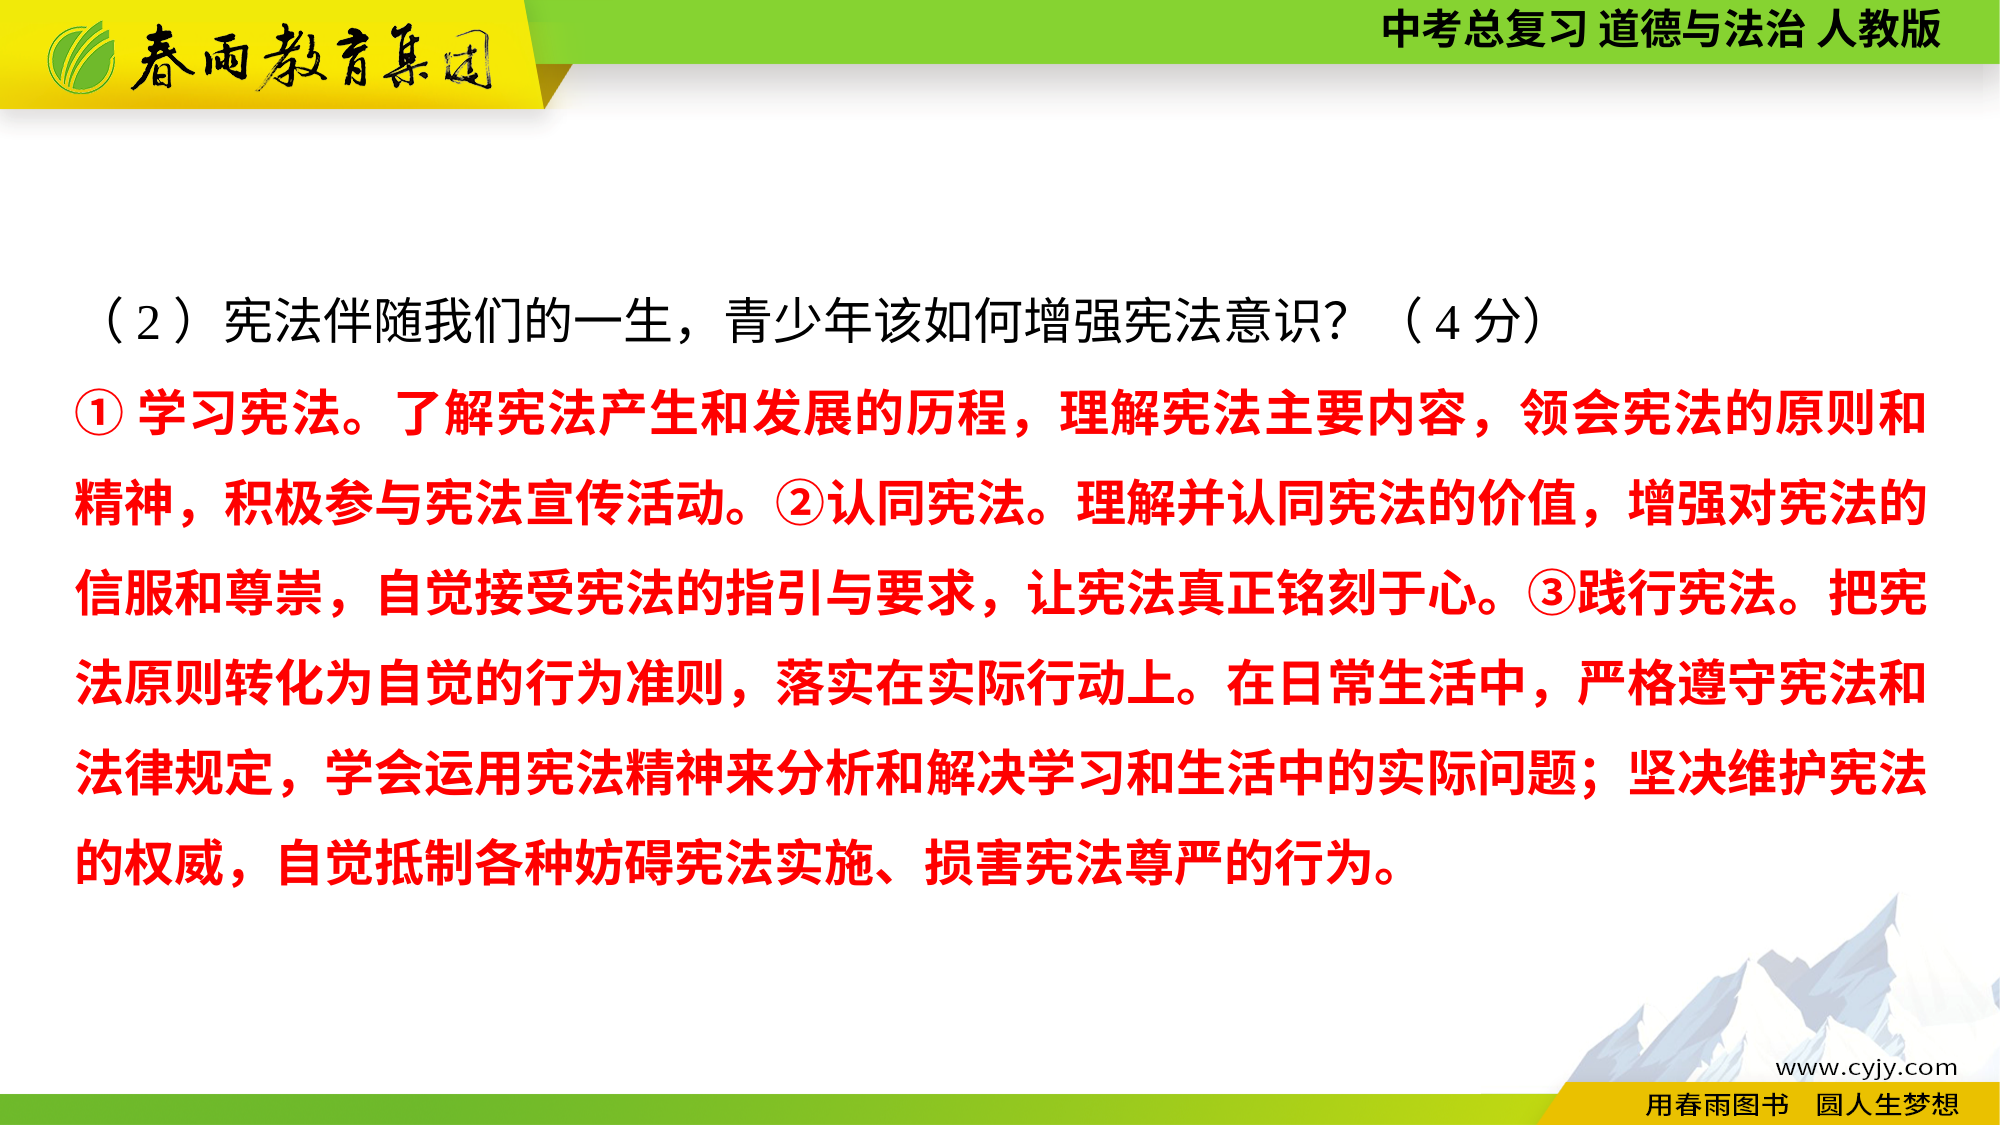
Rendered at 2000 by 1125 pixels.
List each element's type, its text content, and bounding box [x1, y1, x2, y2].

list （2）宪法伴随我们的一生，青少年该如何增强宪法意识？（4分） [59, 252, 1944, 344]
picture [0, 0, 2000, 1125]
text_box ①学习宪法。了解宪法产生和发展的历程，理解宪法主要内容，领会宪法的原则和精神，积极参与宪法宣传活动。②认同宪法。理解并认同宪法的价值，增强对宪法的信服和尊崇，自觉接受宪法的指引与要求，让宪法真正铭刻于心。③践行宪法。把宪法原则转化为自觉的行为准则，落实在实际行动上。在日常生活中，严格遵守宪法和法律规定，学会运用宪法精神来分析和解决学习和生活中的实际问题；坚决维护宪法的权威，自觉抵制各种妨碍宪法实施、损害宪法尊严的行为。 [59, 344, 1944, 900]
